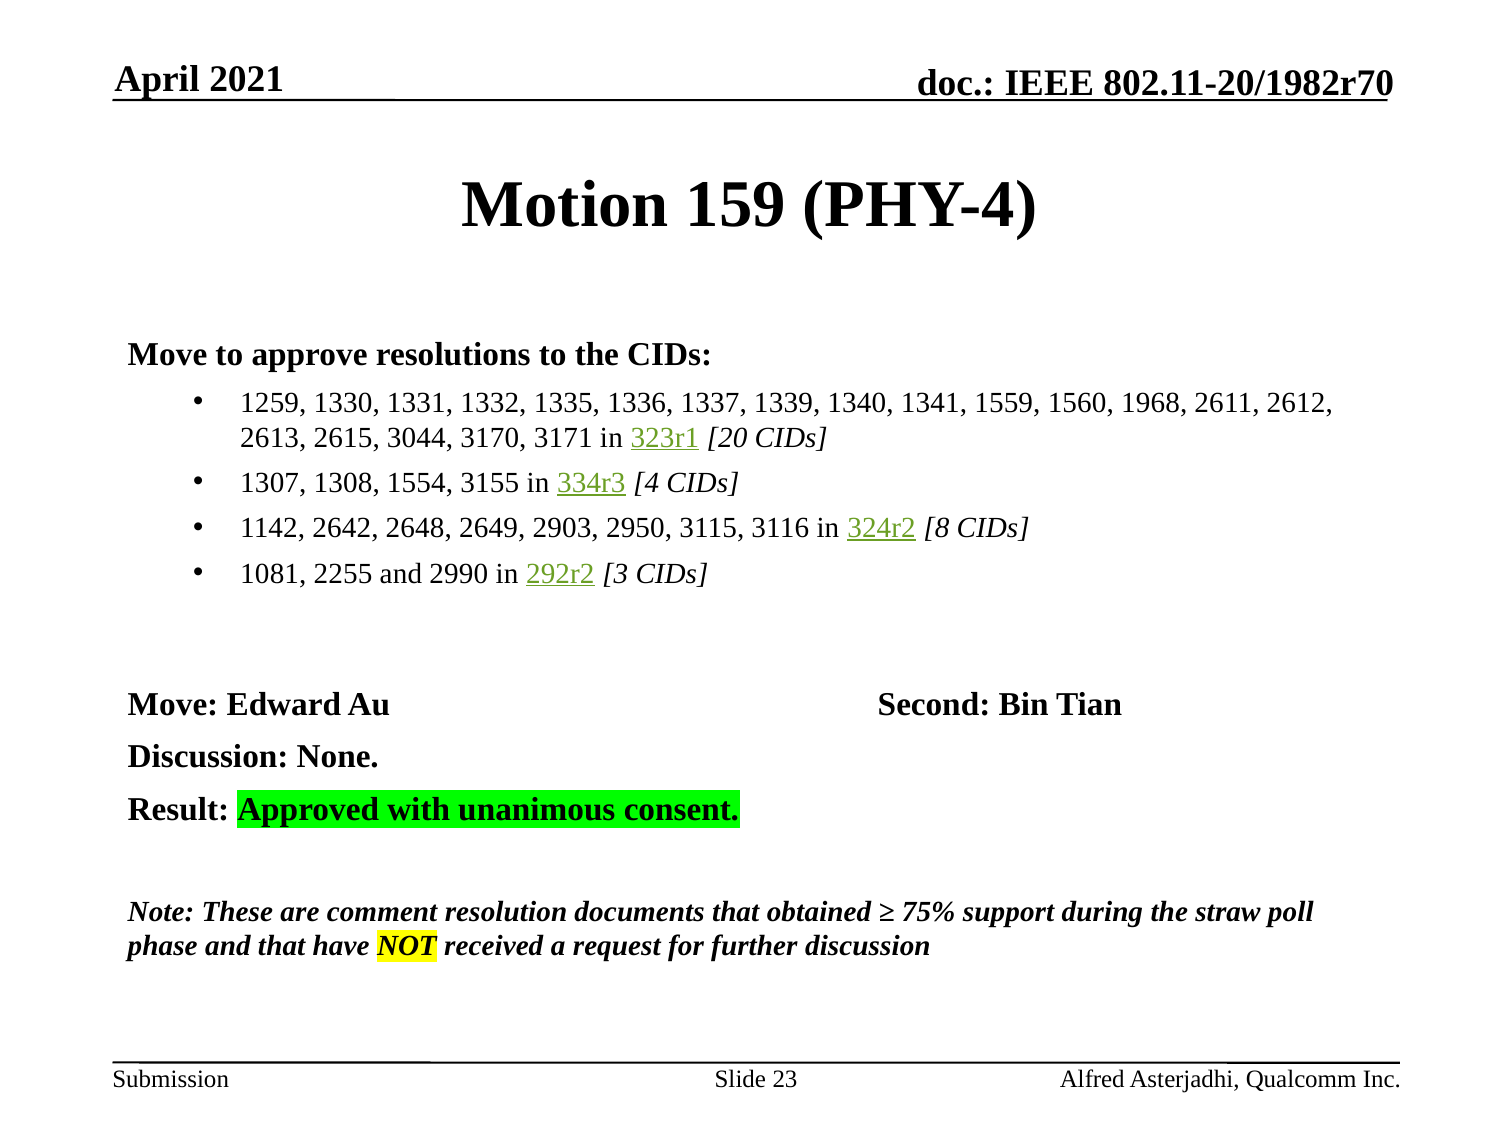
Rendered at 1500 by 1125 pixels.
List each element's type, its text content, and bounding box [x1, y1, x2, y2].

slide_number Slide 23 [712, 1061, 800, 1123]
title Motion 159 (PHY-4) [112, 112, 1388, 288]
list Move to approve resolutions to the CIDs: 1259, 1330, 1331, 1332, 1335, 1336, 1337, 1339, 1340, 1341, 1559, 1560, 1968, 2611, 2612, 2613, 2615, 3044, 3170, 3171 in 323r1 [20 CIDs] 1307, 1308, 1554, 3155 in 334r3 [4 CIDs] 1142, 2642, 2648, 2649, 2903, 2950, 3115, 3116 in 324r2 [8 CIDs] 1081, 2255 and 2990 in 292r2 [3 CIDs] Move: Edward Au Second: Bin Tian Discussion: None. Result: Approved with unanimous consent. Note: These are comment resolution documents that obtained ≥ 75% support during the straw poll phase and that have NOT received a request for further discussion [112, 324, 1388, 1063]
footer Alfred Asterjadhi, Qualcomm Inc. [878, 1061, 1402, 1093]
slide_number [114, 54, 423, 100]
